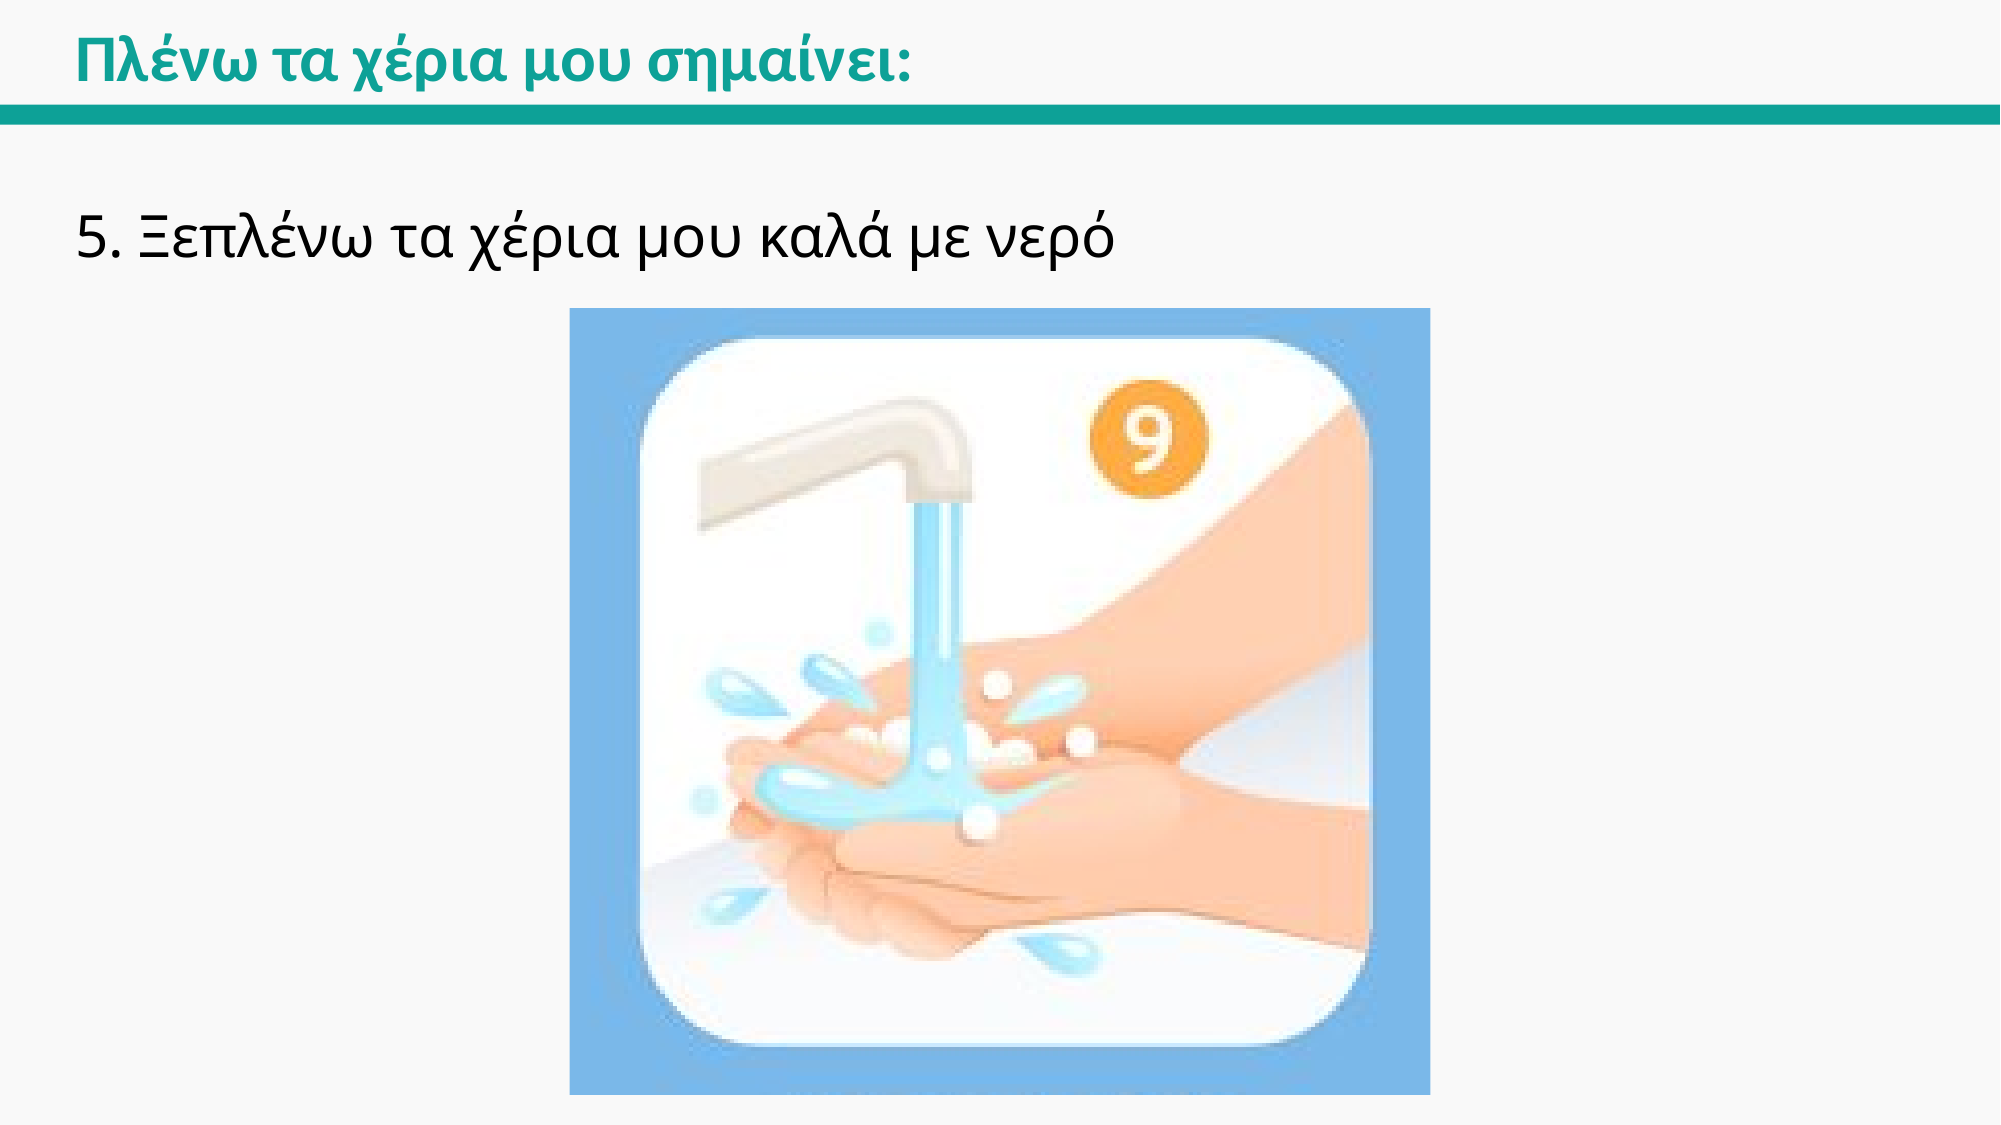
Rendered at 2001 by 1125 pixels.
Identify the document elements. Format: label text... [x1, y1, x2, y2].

picture [569, 308, 1431, 1095]
title Πλένω τα χέρια μου σημαίνει: [0, 0, 2000, 122]
list 5. Ξεπλένω τα χέρια μου καλά με νερό [75, 211, 1425, 308]
